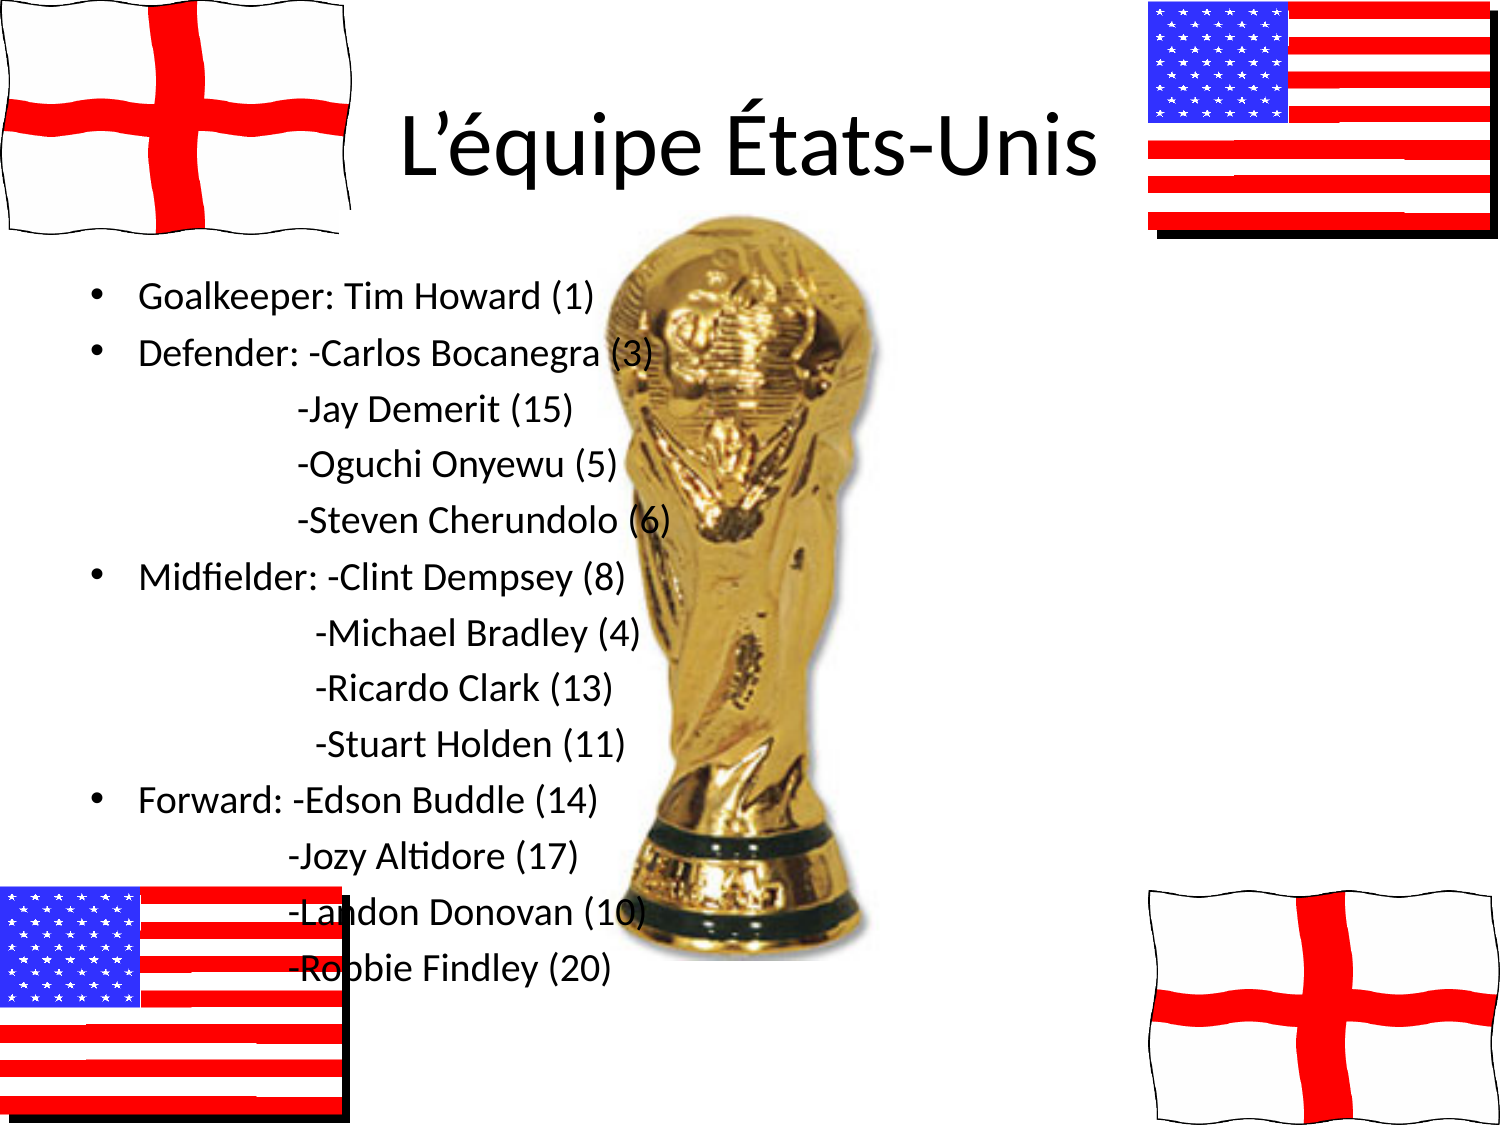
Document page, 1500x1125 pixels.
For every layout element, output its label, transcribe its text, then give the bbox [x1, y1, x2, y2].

list Goalkeeper: Tim Howard (1) Defender: -Carlos Bocanegra (3) -Jay Demerit (15) -Oguchi Onyewu (5) -Steven Cherundolo (6) Midfielder: -Clint Dempsey (8) -Michael Bradley (4) -Ricardo Clark (13) -Stuart Holden (11) Forward: -Edson Buddle (14) -Jozy Altidore (17) -Landon Donovan (10) -Robbie Findley (20) [75, 262, 1425, 1005]
picture [1148, 0, 1500, 241]
picture [0, 884, 352, 1125]
title L’équipe États-Unis [75, 45, 1425, 233]
picture [0, 0, 1090, 262]
picture [1148, 890, 1500, 1125]
